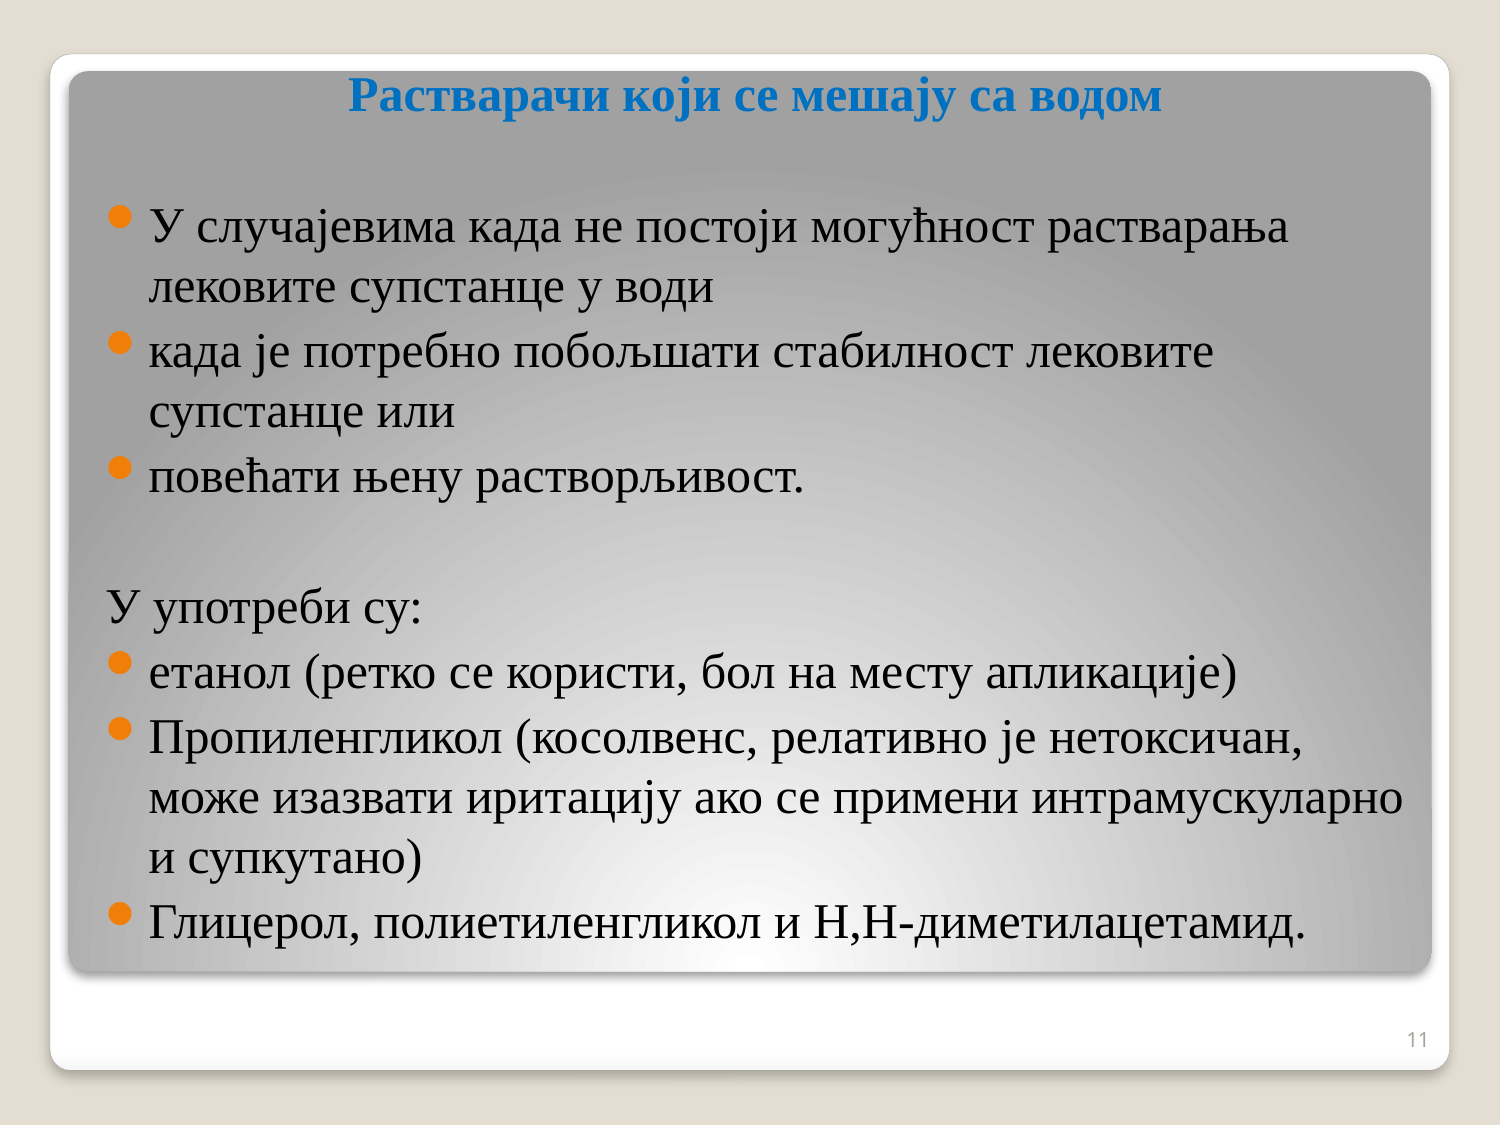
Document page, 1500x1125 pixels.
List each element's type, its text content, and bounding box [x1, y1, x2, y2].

list Растварачи који се мешају са водом У случајевима када не постоји могућност растварања лековите супстанце у води када је потребно побољшати стабилност лековите супстанце или повећати њену растворљивост. У употреби су: етанол (ретко се користи, бол на месту апликације) Пропиленгликол (косолвенс, релативно је нетоксичан, може изазвати иритацију ако се примени интрамускуларно и супкутано) Глицерол, полиетиленгликол и Н,Н-диметилацетамид. [75, 46, 1434, 1051]
slide_number 11 [1369, 1002, 1445, 1063]
